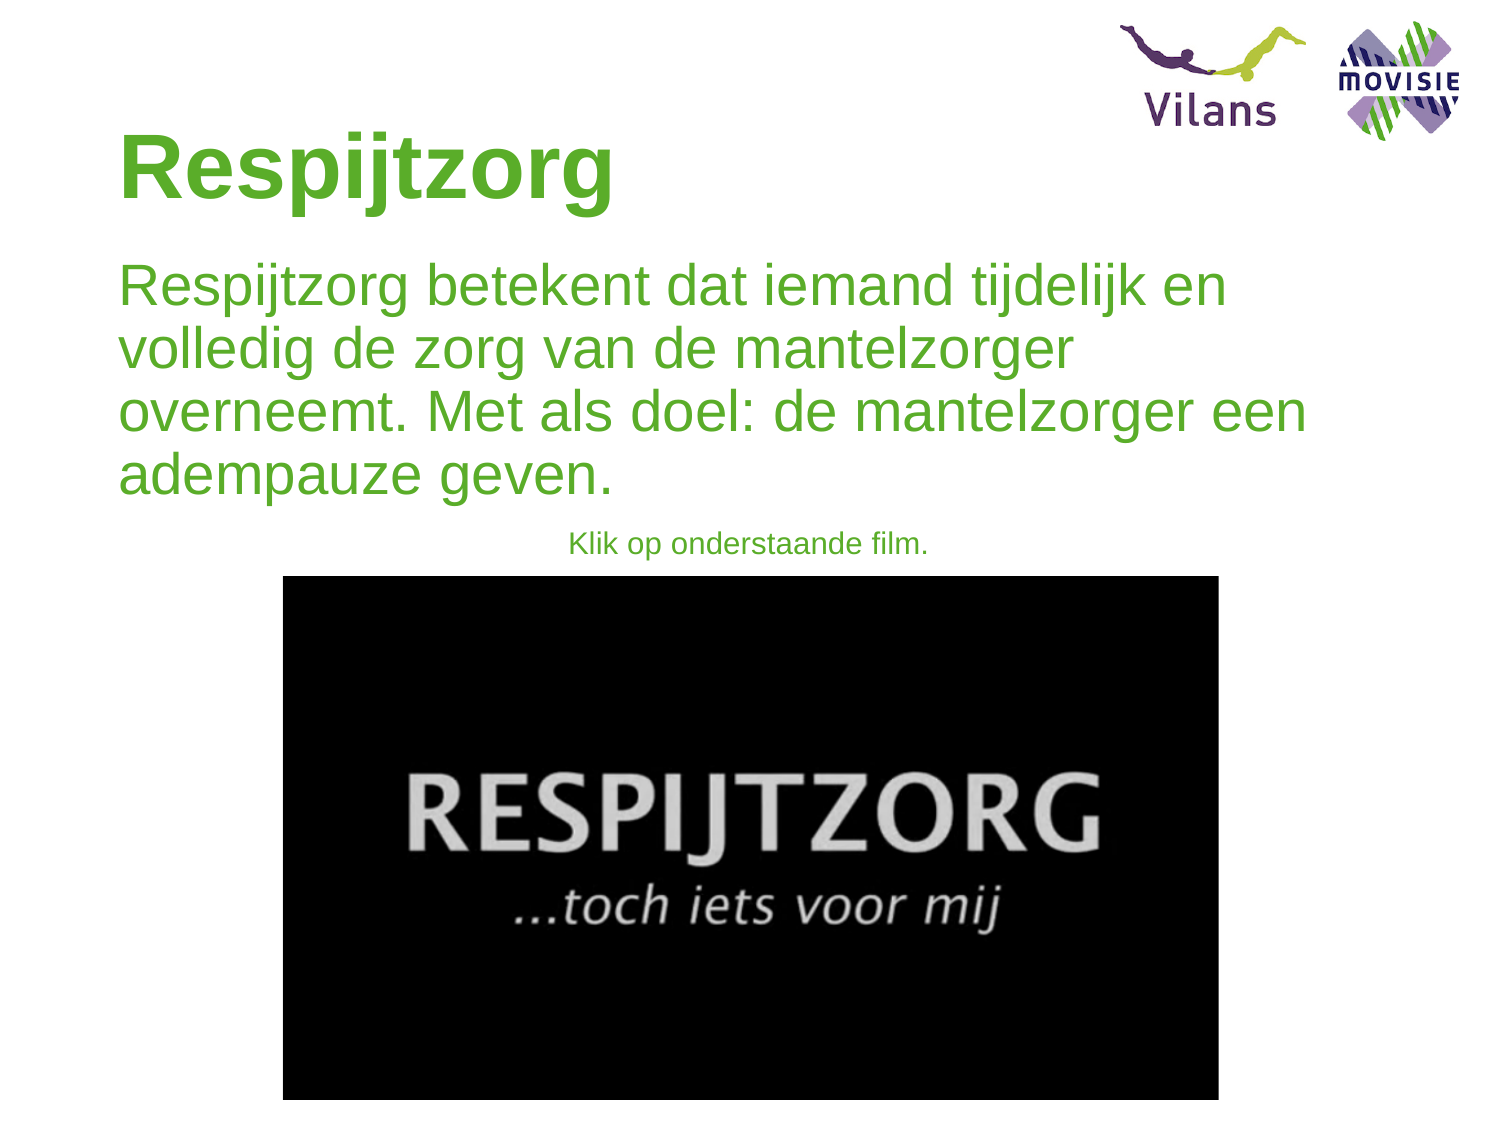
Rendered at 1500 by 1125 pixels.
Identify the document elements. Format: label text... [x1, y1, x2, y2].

picture [1120, 25, 1306, 126]
picture [1339, 21, 1459, 141]
picture [282, 576, 1219, 1100]
title Respijtzorg [103, 59, 1397, 247]
list Respijtzorg betekent dat iemand tijdelijk en volledig de zorg van de mantelzorger overneemt. Met als doel: de mantelzorger een adempauze geven. Klik op onderstaande film. [103, 247, 1397, 784]
